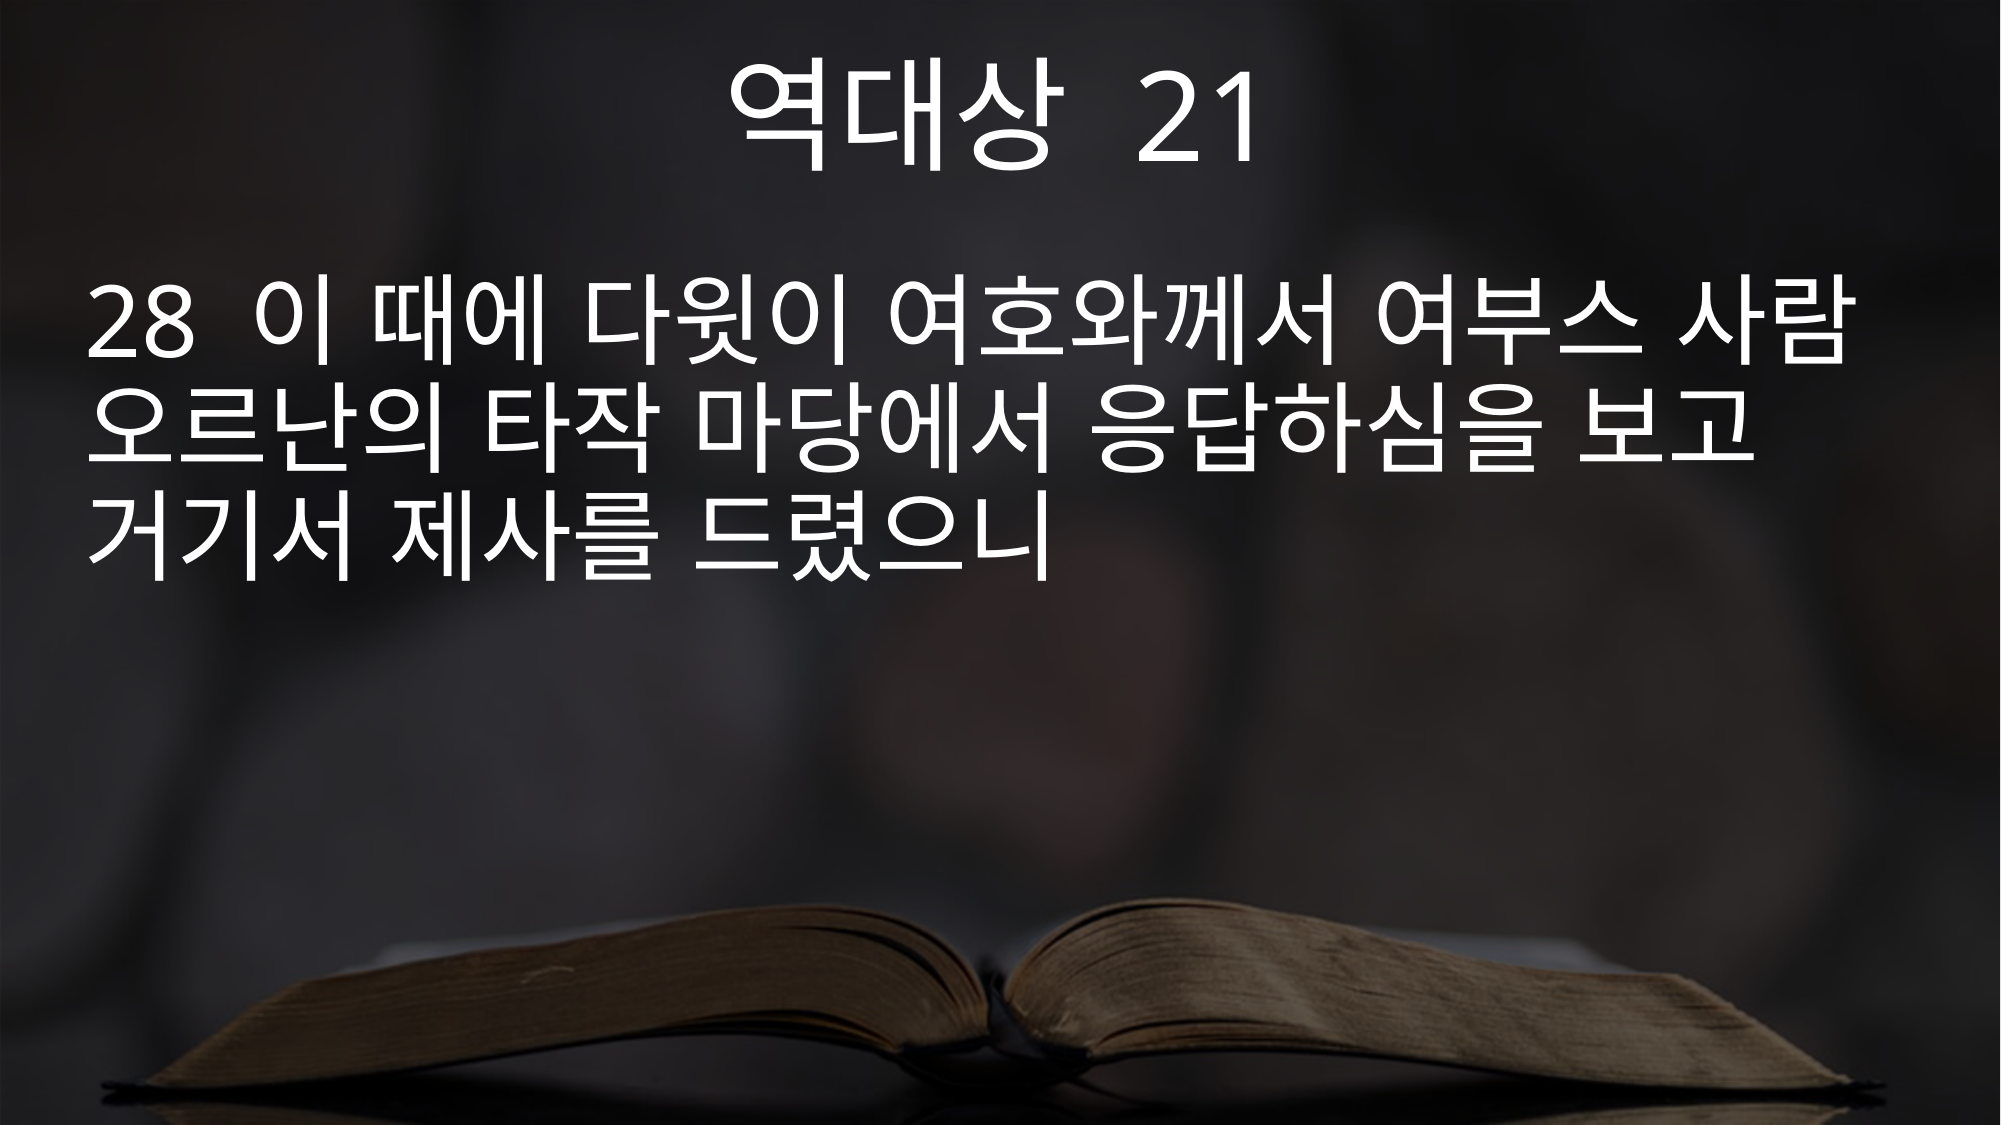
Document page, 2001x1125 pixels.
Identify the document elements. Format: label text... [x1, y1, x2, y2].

footer 역대상 21 [0, 32, 2000, 192]
list 28 이 때에 다윗이 여호와께서 여부스 사람 오르난의 타작 마당에서 응답하심을 보고 거기서 제사를 드렸으니 [69, 263, 1953, 423]
picture [0, 0, 2001, 1125]
